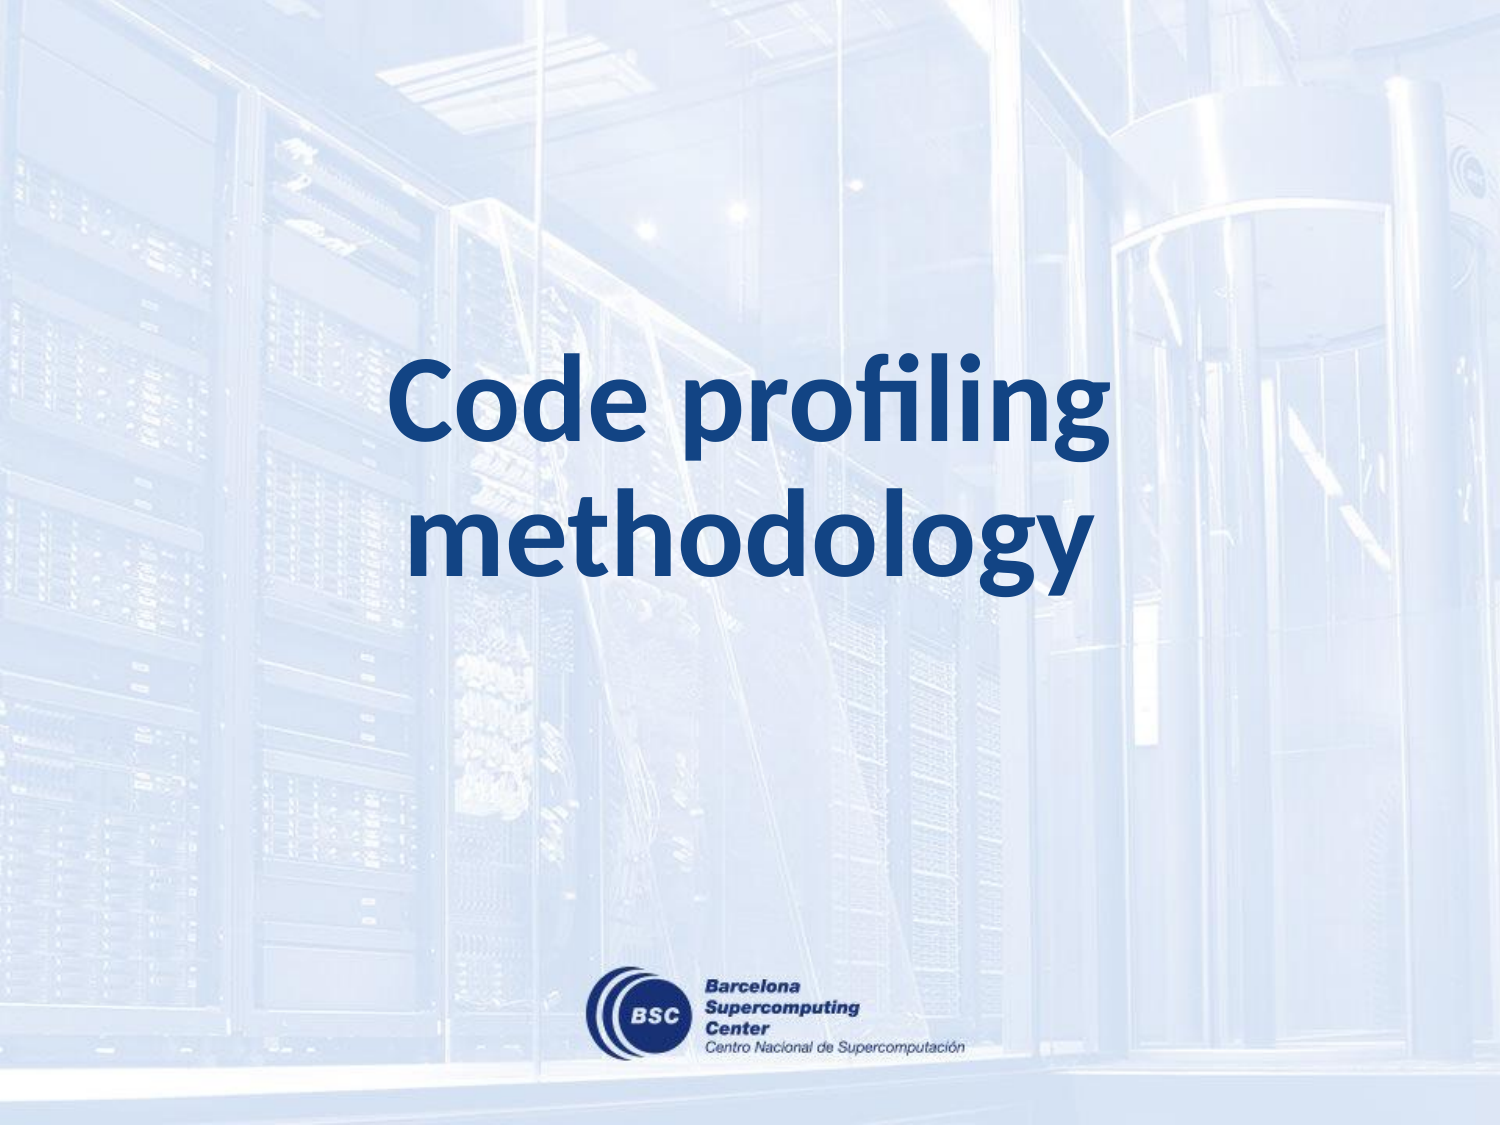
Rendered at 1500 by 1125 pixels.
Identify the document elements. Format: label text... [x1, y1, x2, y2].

picture [0, 0, 1500, 1125]
title Code profiling methodology [188, 143, 1311, 794]
